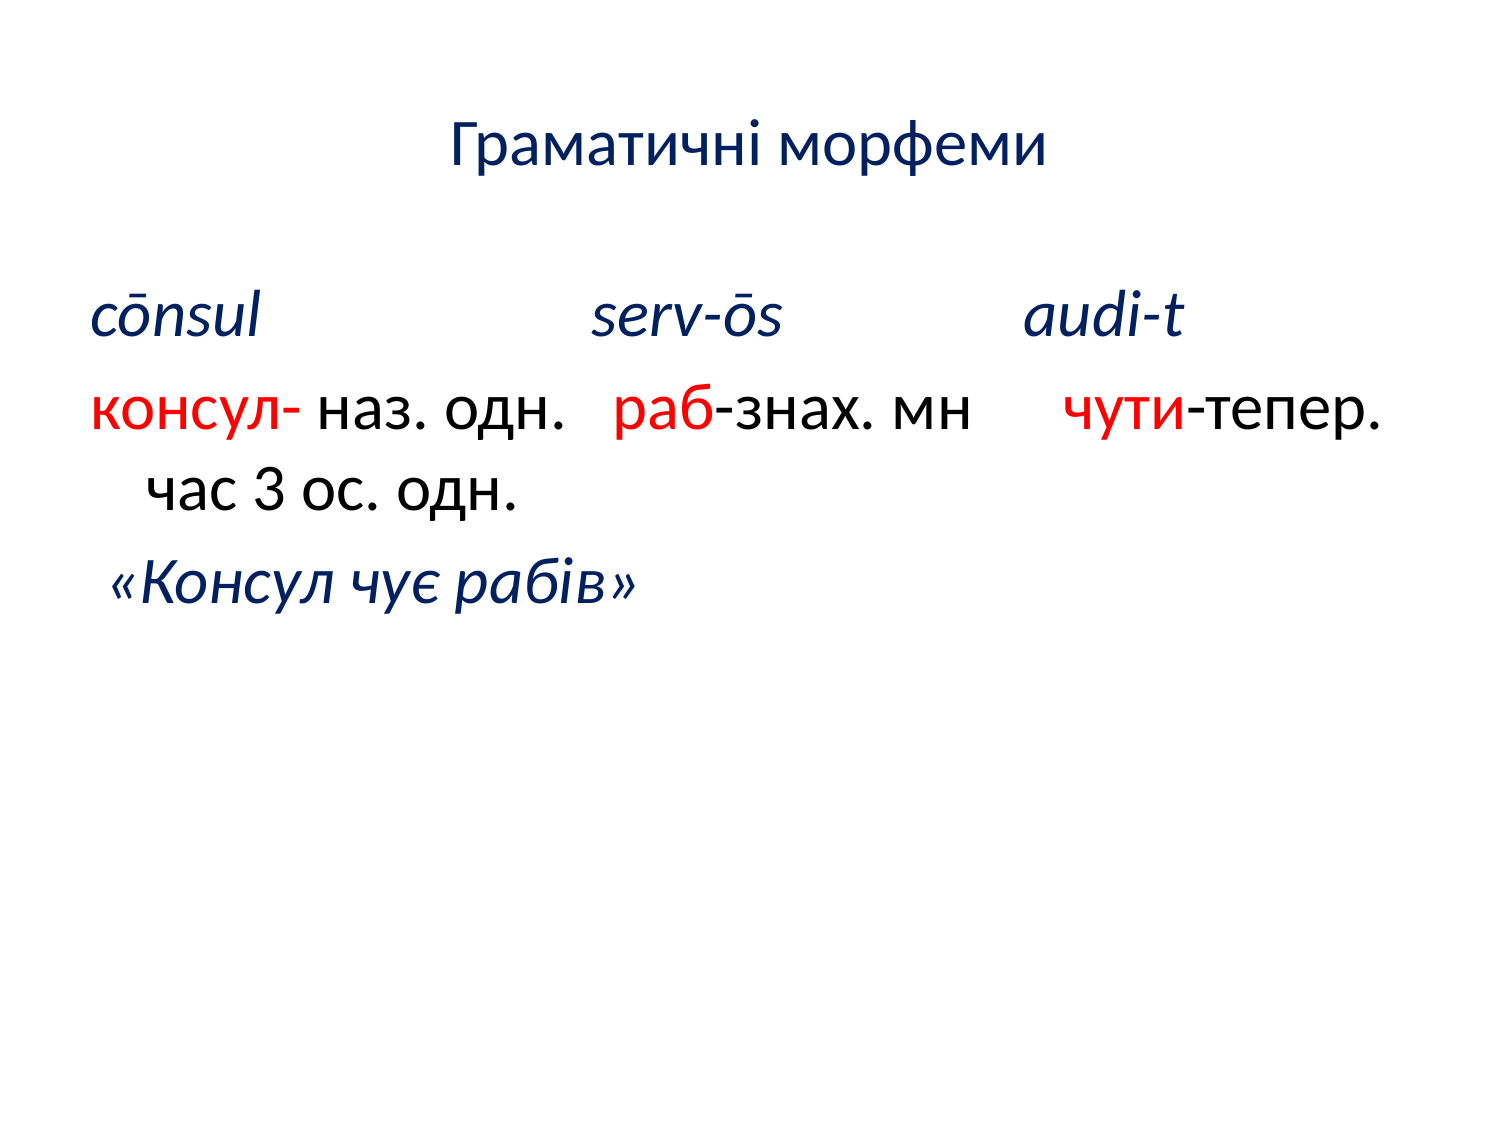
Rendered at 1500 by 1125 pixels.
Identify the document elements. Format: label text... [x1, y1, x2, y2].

title Граматичні морфеми [75, 45, 1425, 233]
list cōnsul serv-ōs audi-t консул- наз. одн. раб-знах. мн чути-тепер. час 3 ос. одн. «Консул чує рабів» [75, 262, 1425, 1005]
